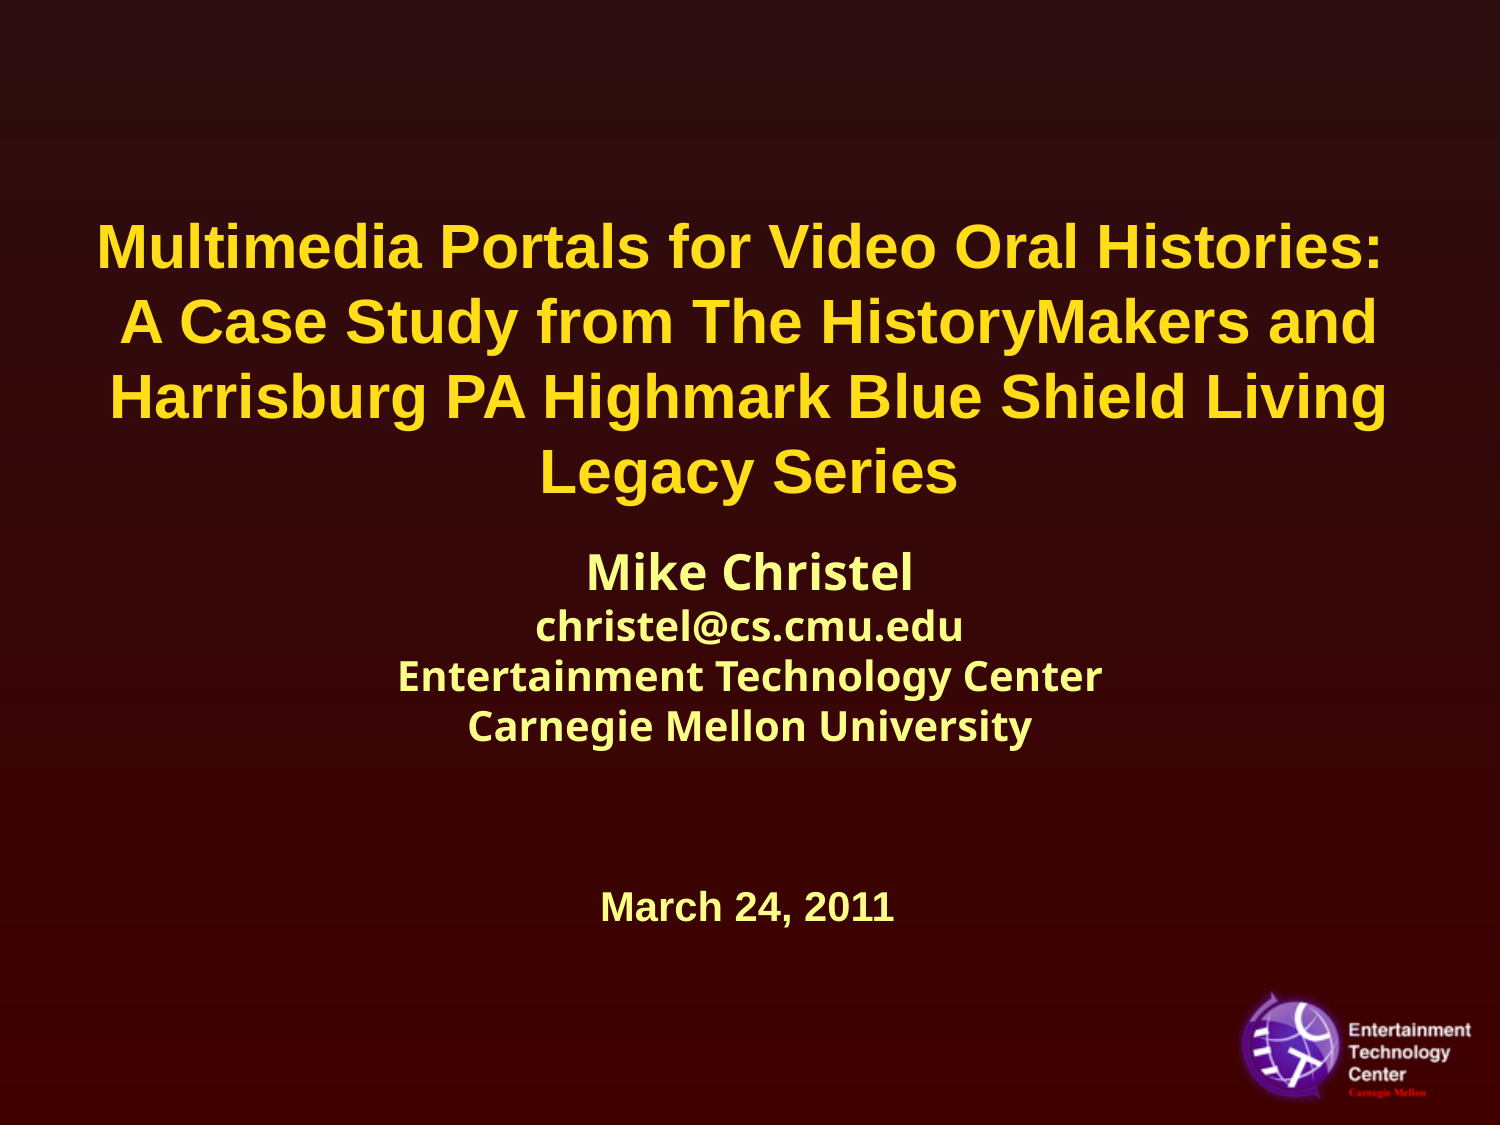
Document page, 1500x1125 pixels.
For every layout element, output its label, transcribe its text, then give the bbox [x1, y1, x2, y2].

title Multimedia Portals for Video Oral Histories: A Case Study from The HistoryMakers and Harrisburg PA Highmark Blue Shield Living Legacy Series [0, 261, 1500, 526]
text_box March 24, 2011 [0, 872, 1496, 938]
picture [1237, 987, 1488, 1107]
text_box Mike Christel christel@cs.cmu.edu Entertainment Technology Center Carnegie Mellon University [50, 532, 1450, 758]
